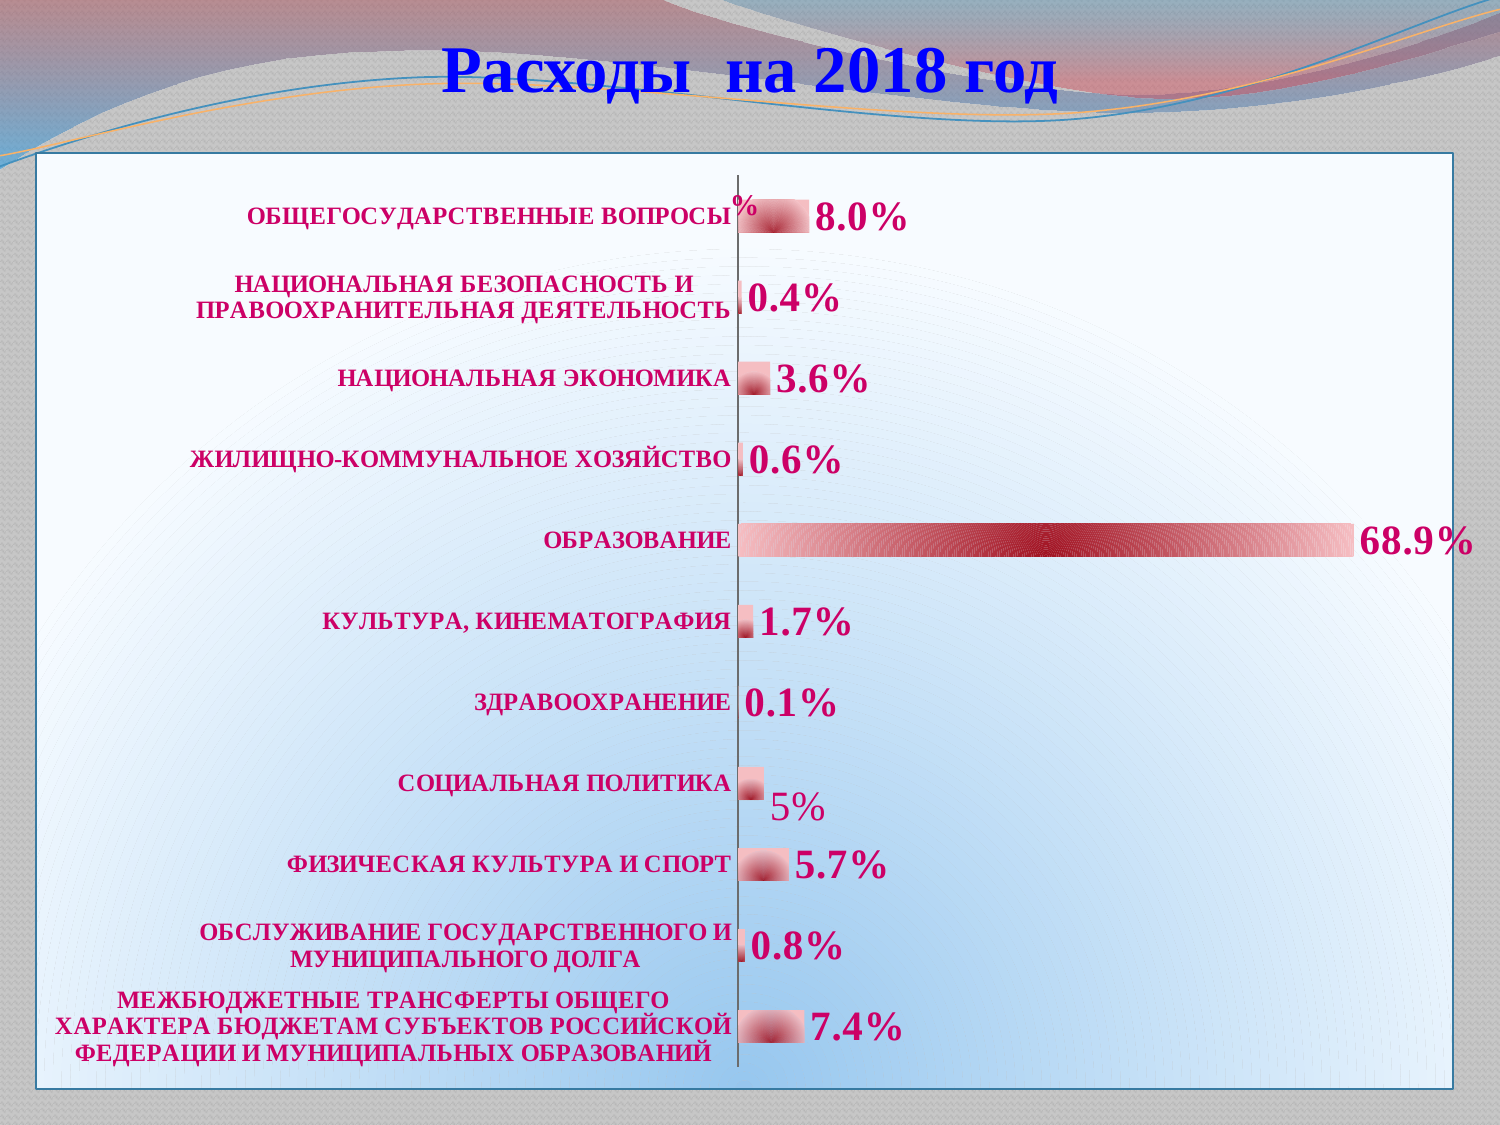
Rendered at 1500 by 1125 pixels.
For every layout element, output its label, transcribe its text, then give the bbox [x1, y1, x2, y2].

title Расходы на 2018 год [0, 35, 1500, 106]
chart [34, 152, 1477, 1091]
